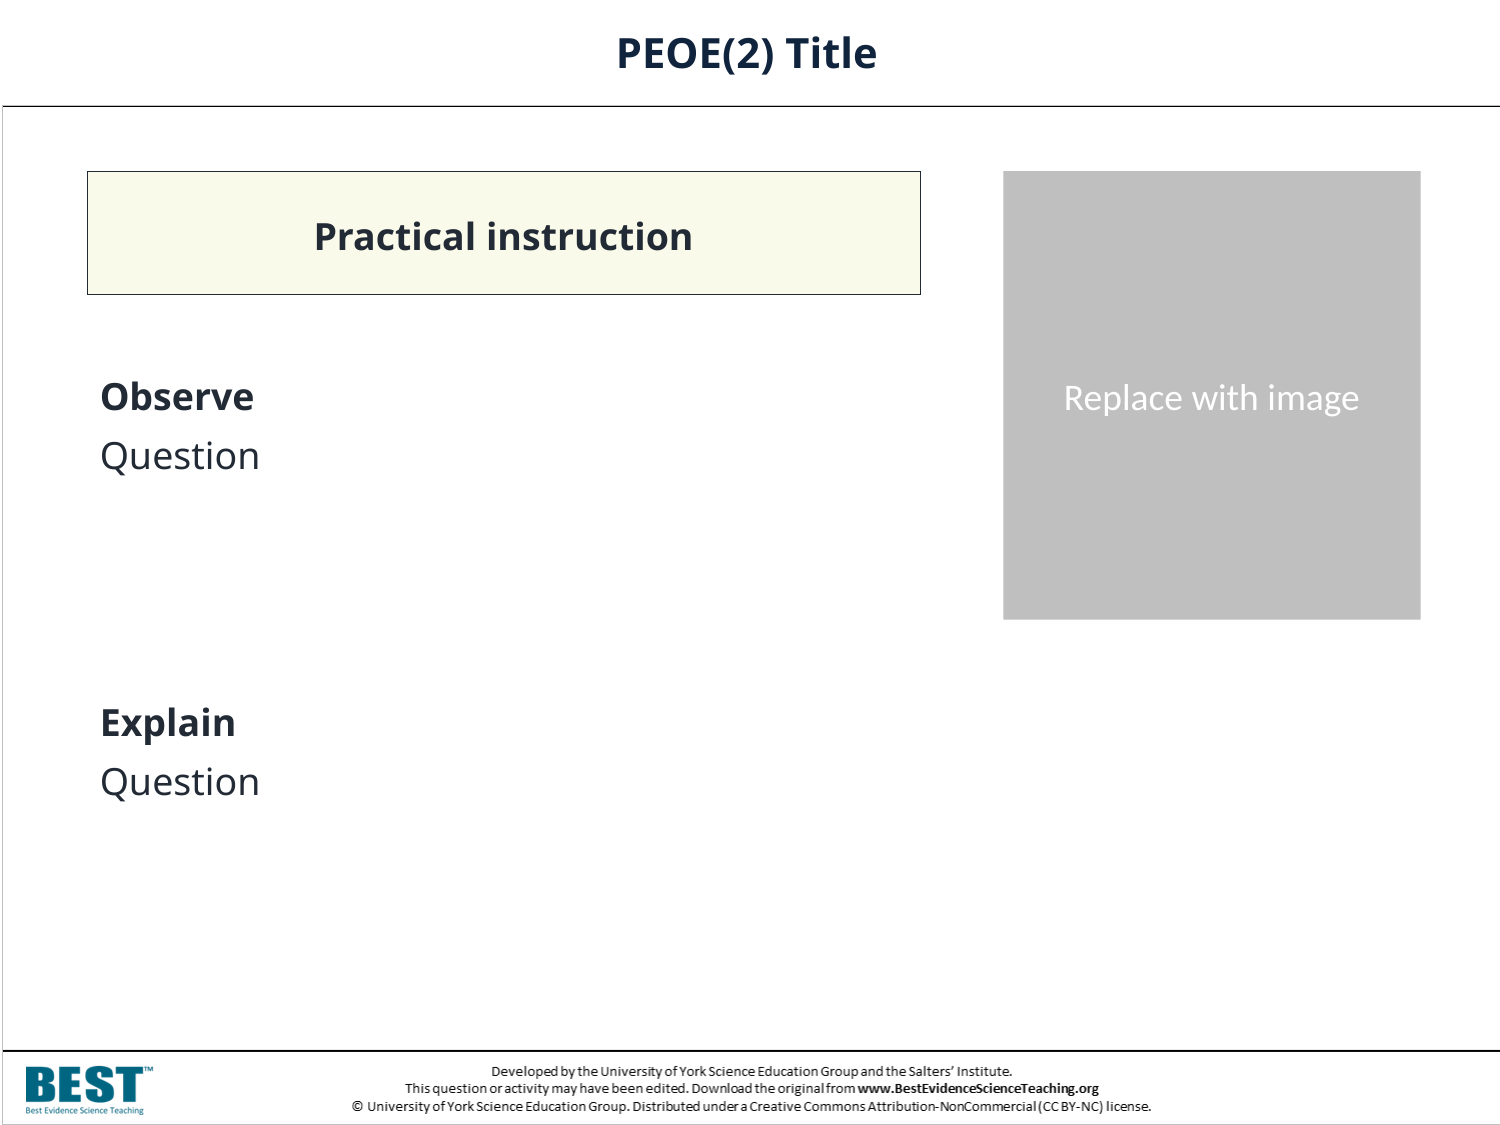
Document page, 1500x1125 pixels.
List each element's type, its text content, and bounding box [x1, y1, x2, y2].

text_box PEOE(2) Title [23, 4, 1471, 99]
picture [2, 105, 1500, 1125]
